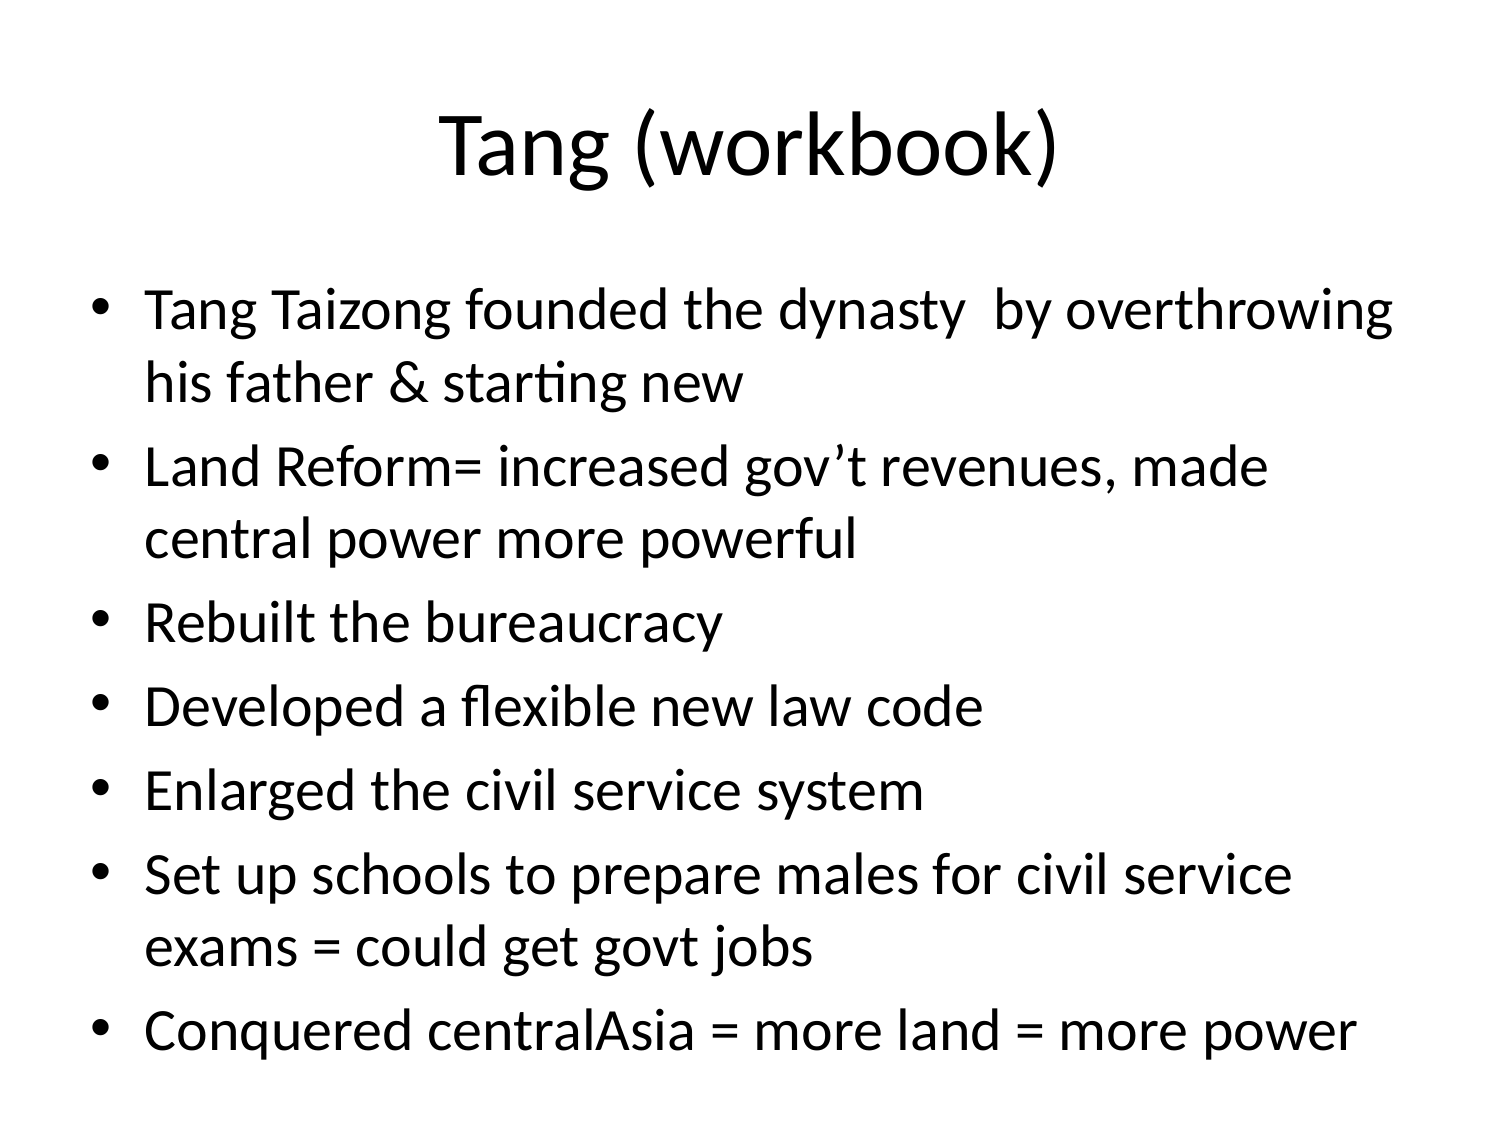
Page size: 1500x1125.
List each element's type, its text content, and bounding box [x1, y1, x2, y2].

list Tang Taizong founded the dynasty by overthrowing his father & starting new Land Reform= increased gov’t revenues, made central power more powerful Rebuilt the bureaucracy Developed a flexible new law code Enlarged the civil service system Set up schools to prepare males for civil service exams = could get govt jobs Conquered centralAsia = more land = more power [75, 262, 1463, 1075]
title Tang (workbook) [75, 45, 1425, 233]
